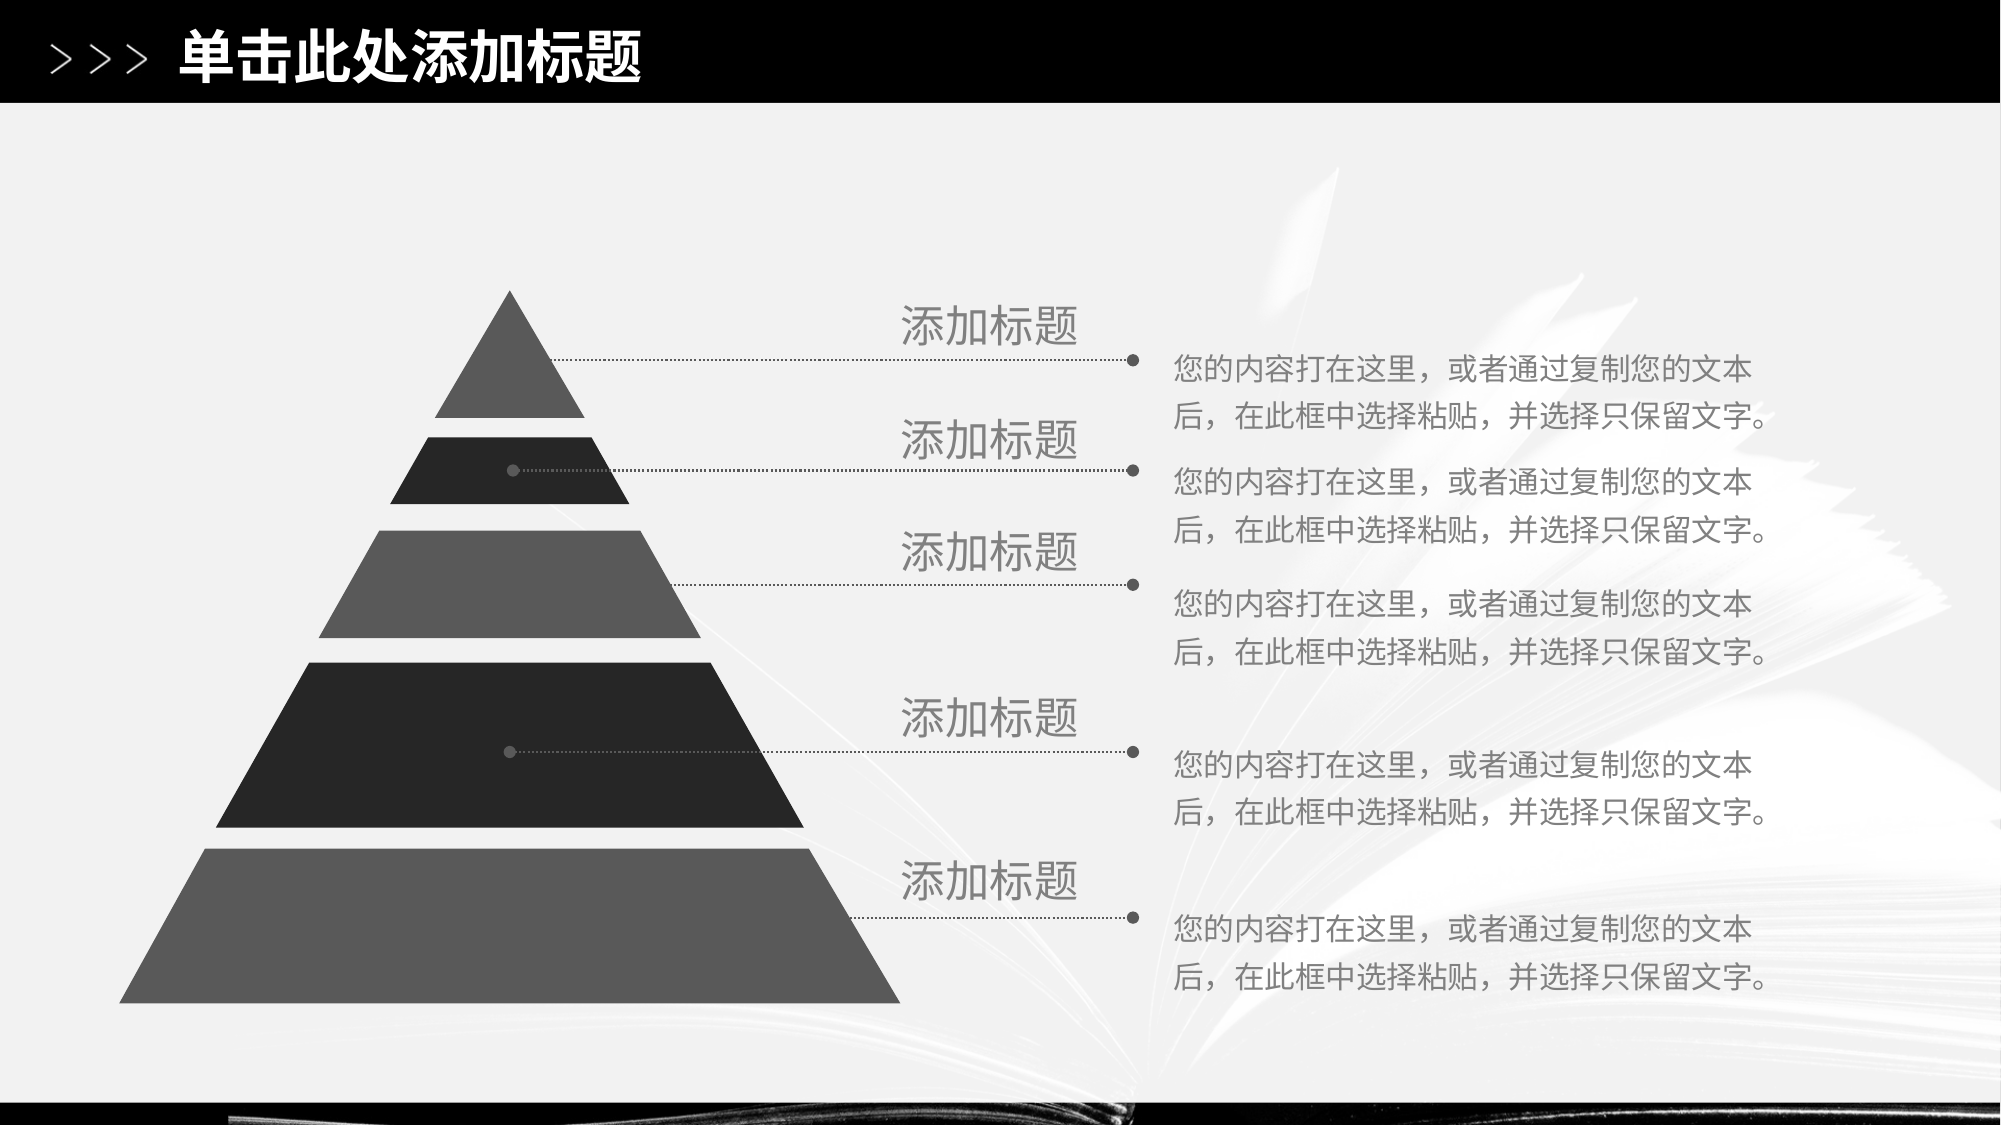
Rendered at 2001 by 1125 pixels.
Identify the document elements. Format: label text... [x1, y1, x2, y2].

text_box [214, 661, 806, 829]
text_box 您的内容打在这里，或者通过复制您的文本后，在此框中选择粘贴，并选择只保留文字。 [1157, 566, 1798, 678]
text_box 您的内容打在这里，或者通过复制您的文本后，在此框中选择粘贴，并选择只保留文字。 [1157, 444, 1798, 556]
text_box [388, 436, 632, 506]
text_box [433, 288, 587, 419]
title 单击此处添加标题 [162, 5, 1888, 115]
text_box 添加标题 [884, 845, 1095, 915]
text_box [316, 529, 703, 640]
text_box [117, 847, 903, 1005]
text_box 您的内容打在这里，或者通过复制您的文本后，在此框中选择粘贴，并选择只保留文字。 [1157, 726, 1798, 838]
text_box 添加标题 [884, 290, 1095, 360]
text_box 您的内容打在这里，或者通过复制您的文本后，在此框中选择粘贴，并选择只保留文字。 [1157, 330, 1798, 442]
text_box 添加标题 [884, 682, 1095, 751]
text_box 您的内容打在这里，或者通过复制您的文本后，在此框中选择粘贴，并选择只保留文字。 [1157, 891, 1798, 1003]
text_box 添加标题 [884, 516, 1095, 584]
picture [0, 0, 2001, 1125]
text_box 添加标题 [884, 403, 1095, 470]
